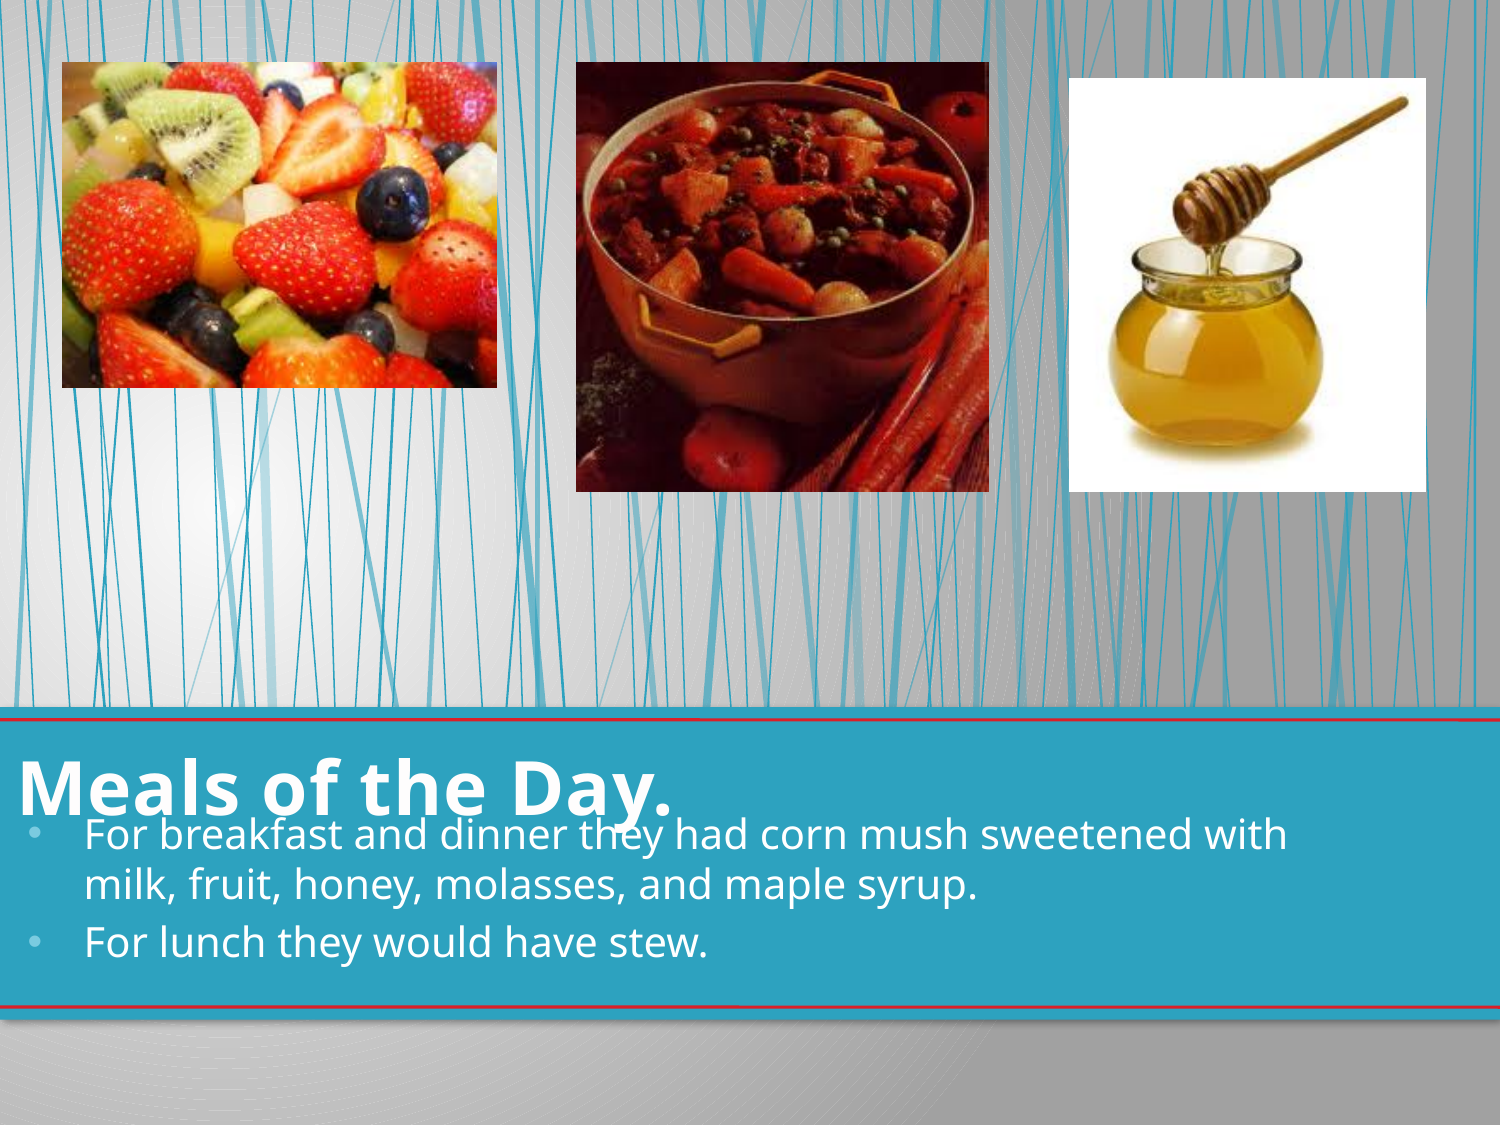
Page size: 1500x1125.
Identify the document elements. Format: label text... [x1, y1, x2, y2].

picture [62, 62, 497, 388]
title Meals of the Day. [1, 650, 1364, 838]
list For breakfast and dinner they had corn mush sweetened with milk, fruit, honey, molasses, and maple syrup. For lunch they would have stew. [12, 800, 1375, 988]
picture [1069, 78, 1427, 492]
picture [576, 62, 989, 492]
